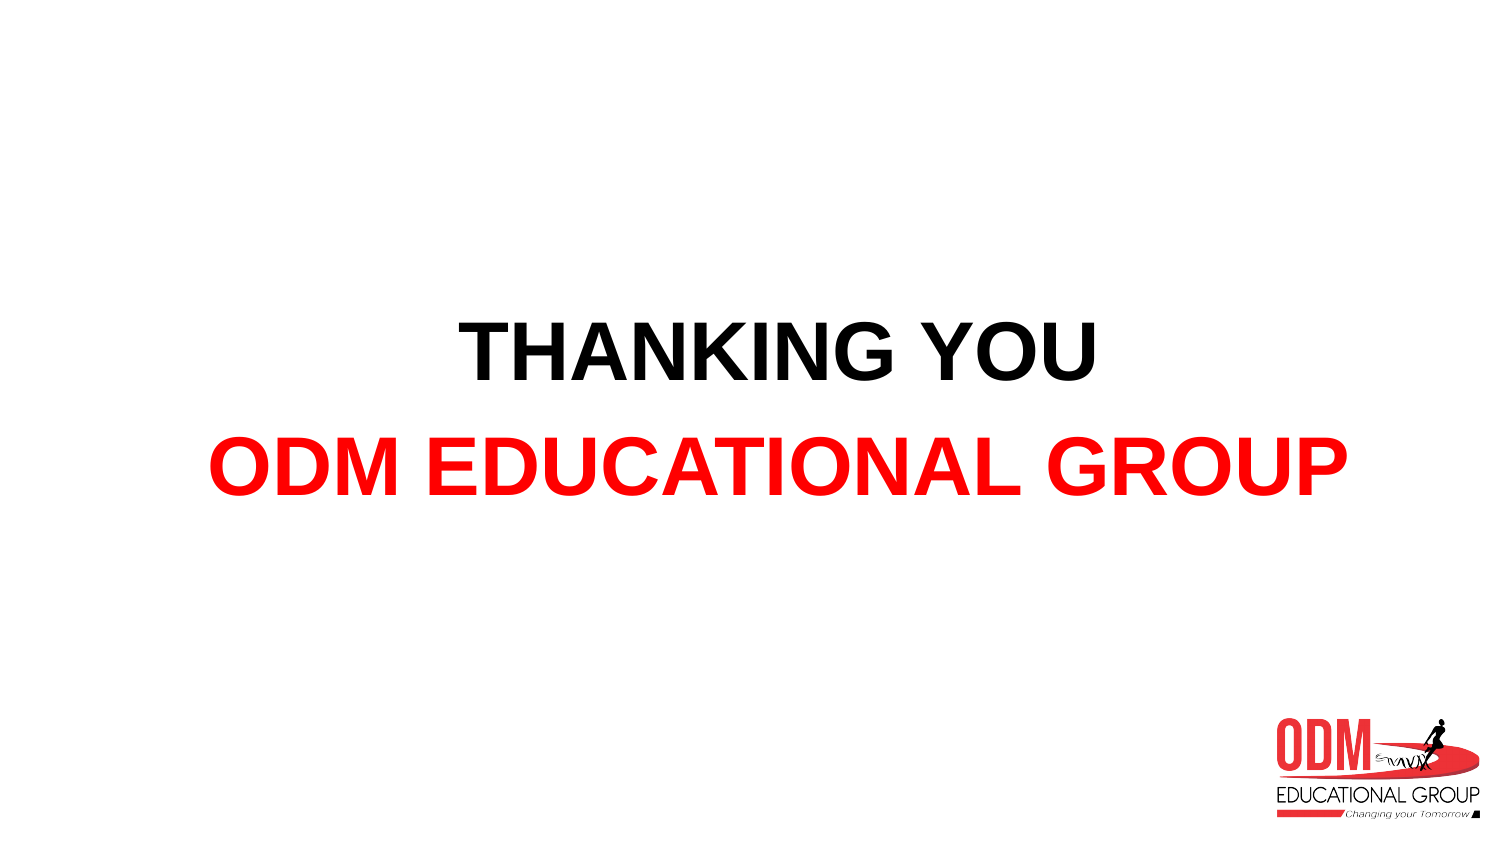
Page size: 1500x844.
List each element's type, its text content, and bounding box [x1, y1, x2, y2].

picture [1277, 718, 1480, 819]
text_box THANKING YOU ODM EDUCATIONAL GROUP [101, 121, 1382, 707]
